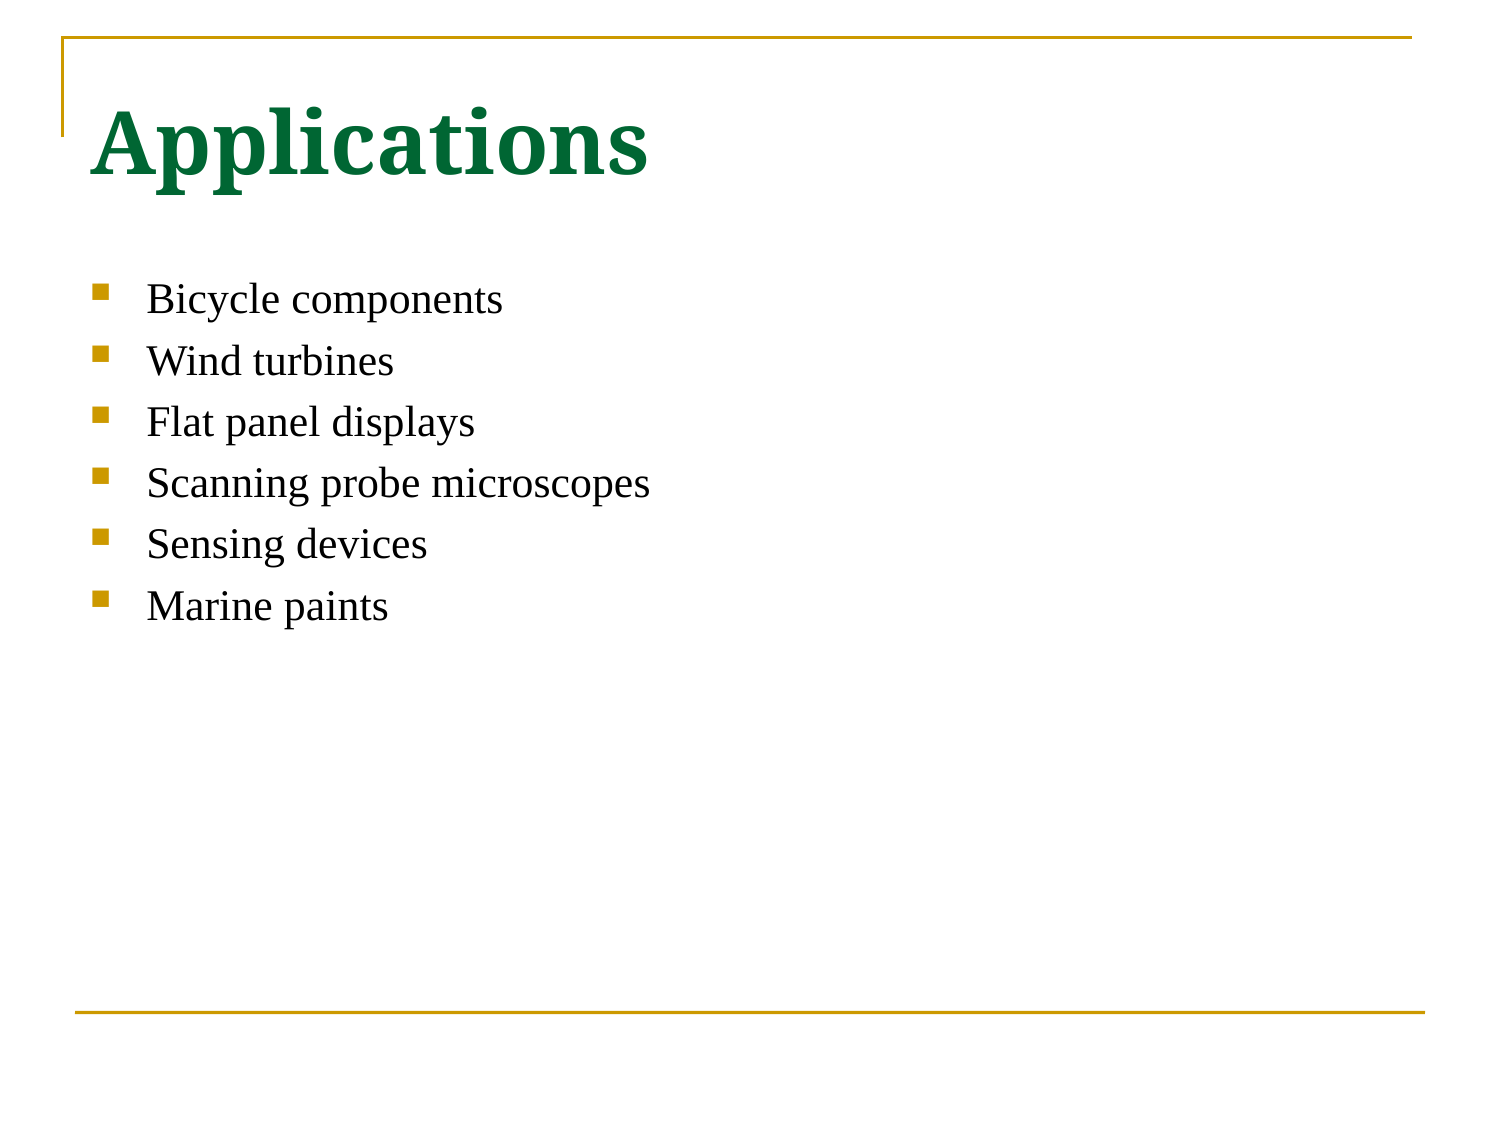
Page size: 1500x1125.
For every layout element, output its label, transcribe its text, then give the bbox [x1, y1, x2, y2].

title Applications [74, 45, 1426, 233]
list Bicycle components Wind turbines Flat panel displays Scanning probe microscopes Sensing devices Marine paints [74, 262, 1426, 1051]
